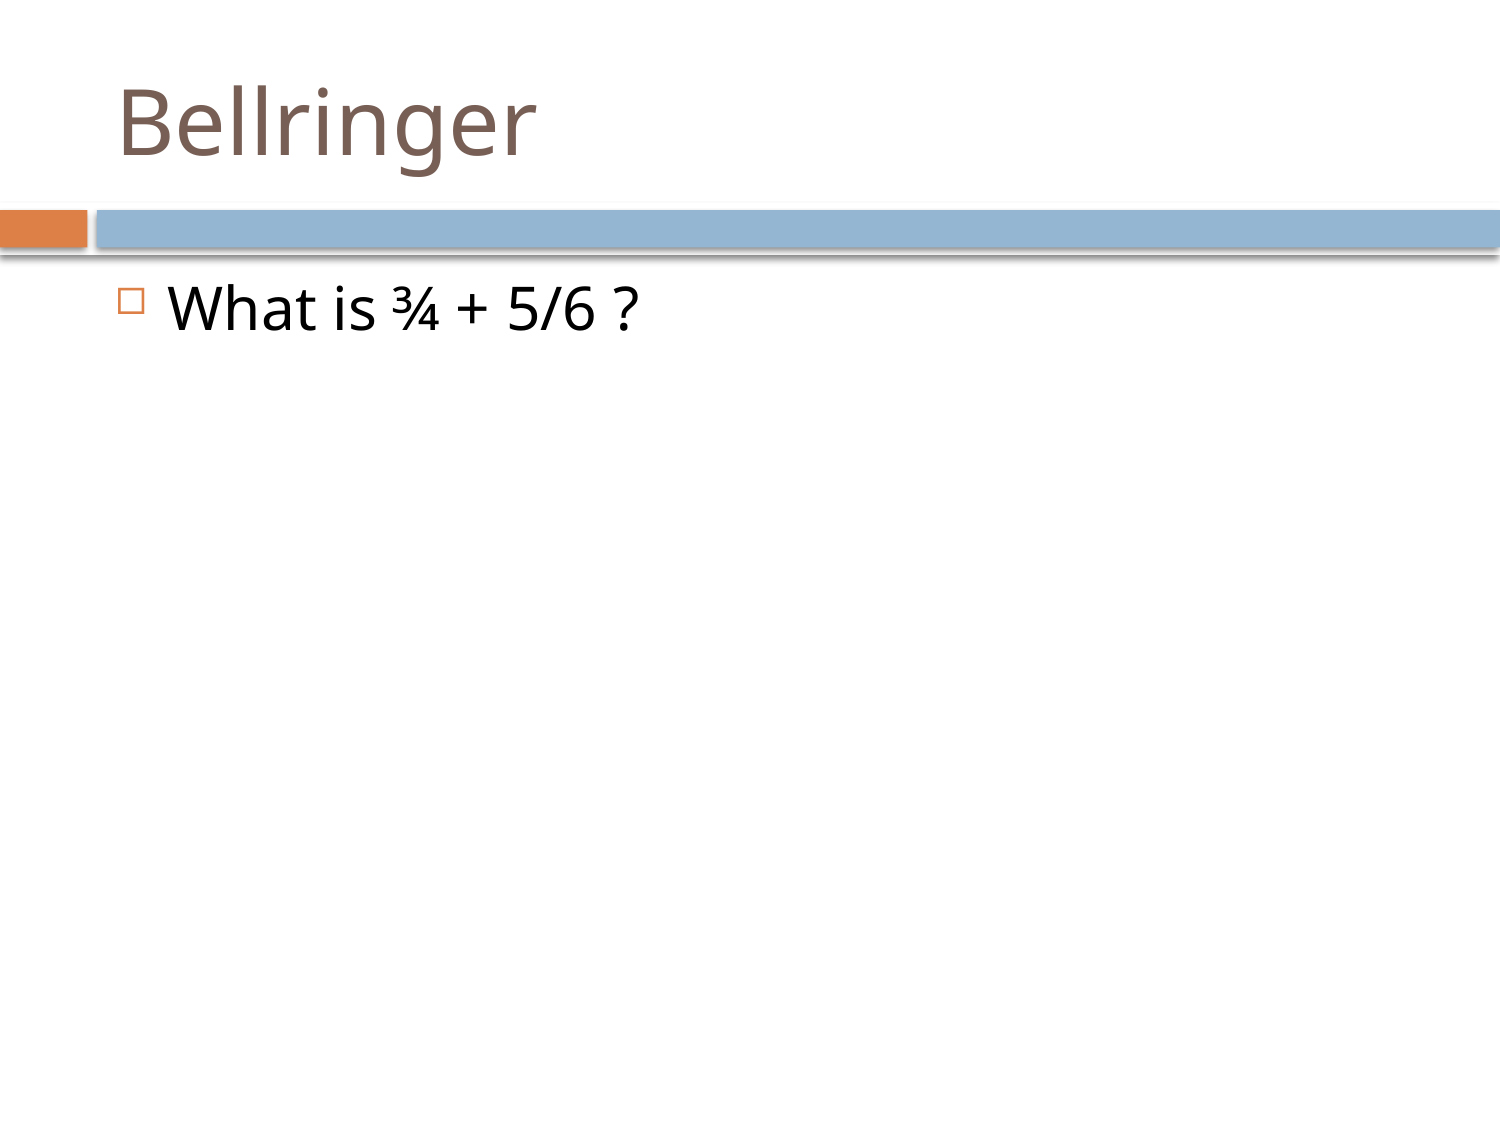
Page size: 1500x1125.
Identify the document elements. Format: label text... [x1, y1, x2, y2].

title Bellringer [100, 37, 1438, 200]
list What is ¾ + 5/6 ? [100, 262, 1438, 1000]
